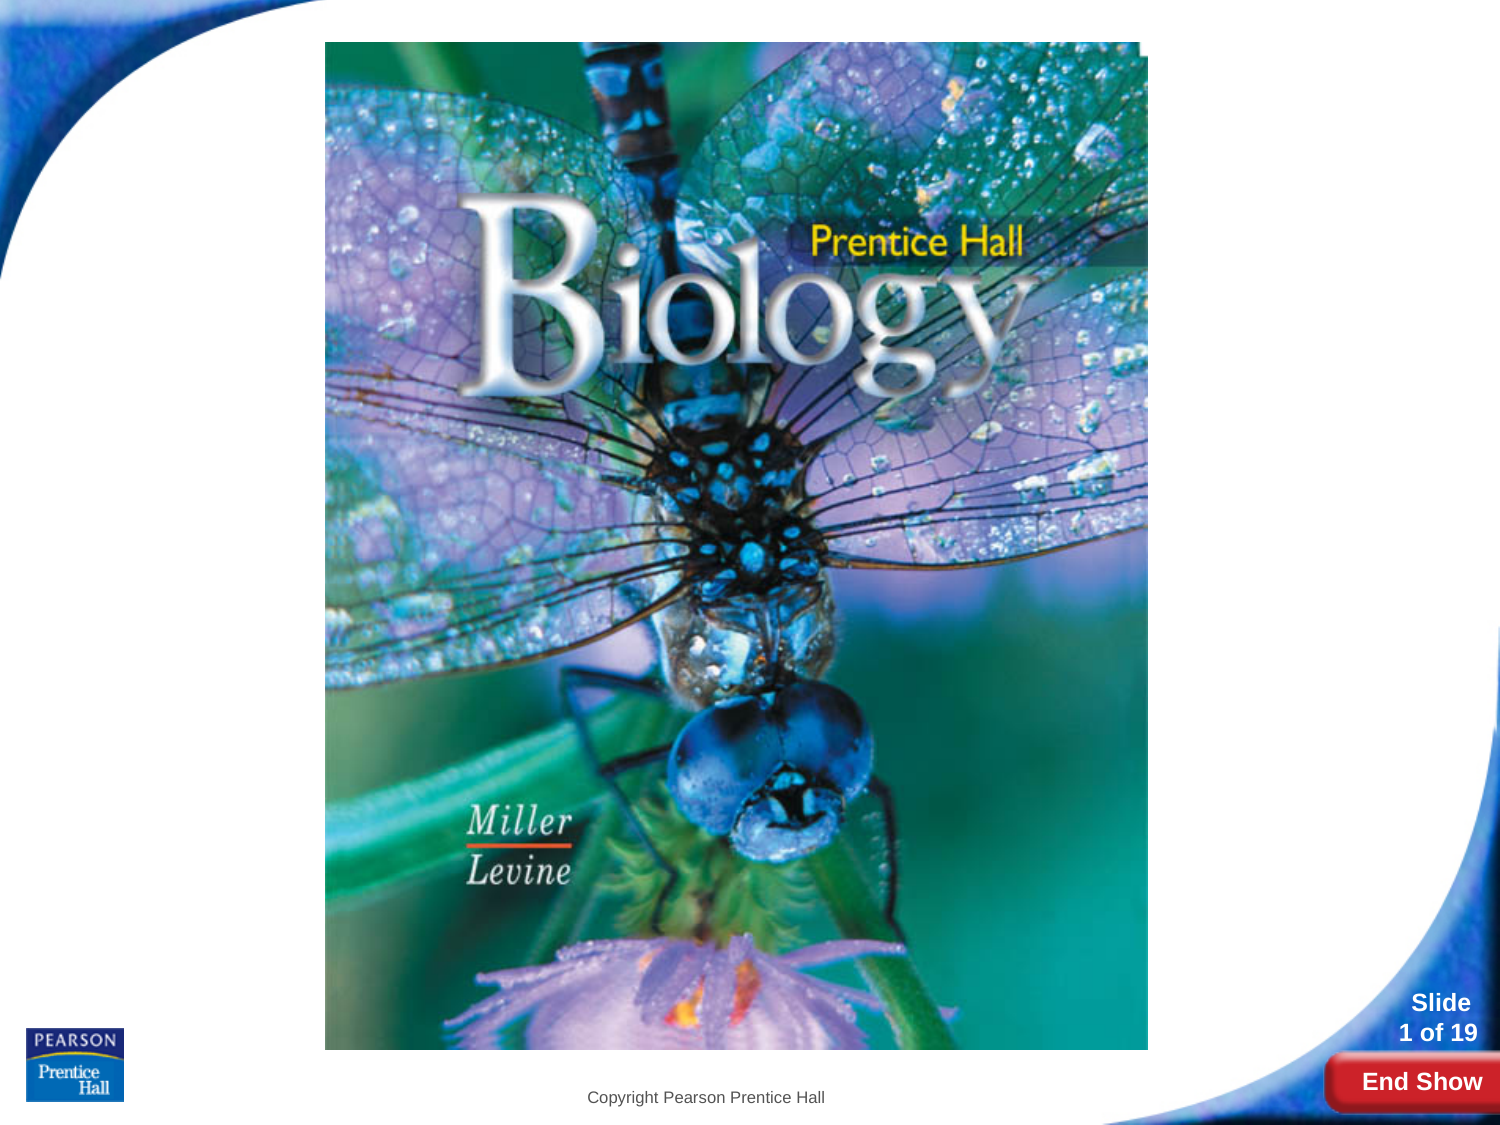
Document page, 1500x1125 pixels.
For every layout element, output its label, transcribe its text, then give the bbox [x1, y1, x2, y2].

footer Copyright Pearson Prentice Hall [468, 1078, 945, 1105]
title Biology [268, 0, 1344, 207]
picture [0, 0, 1500, 1125]
